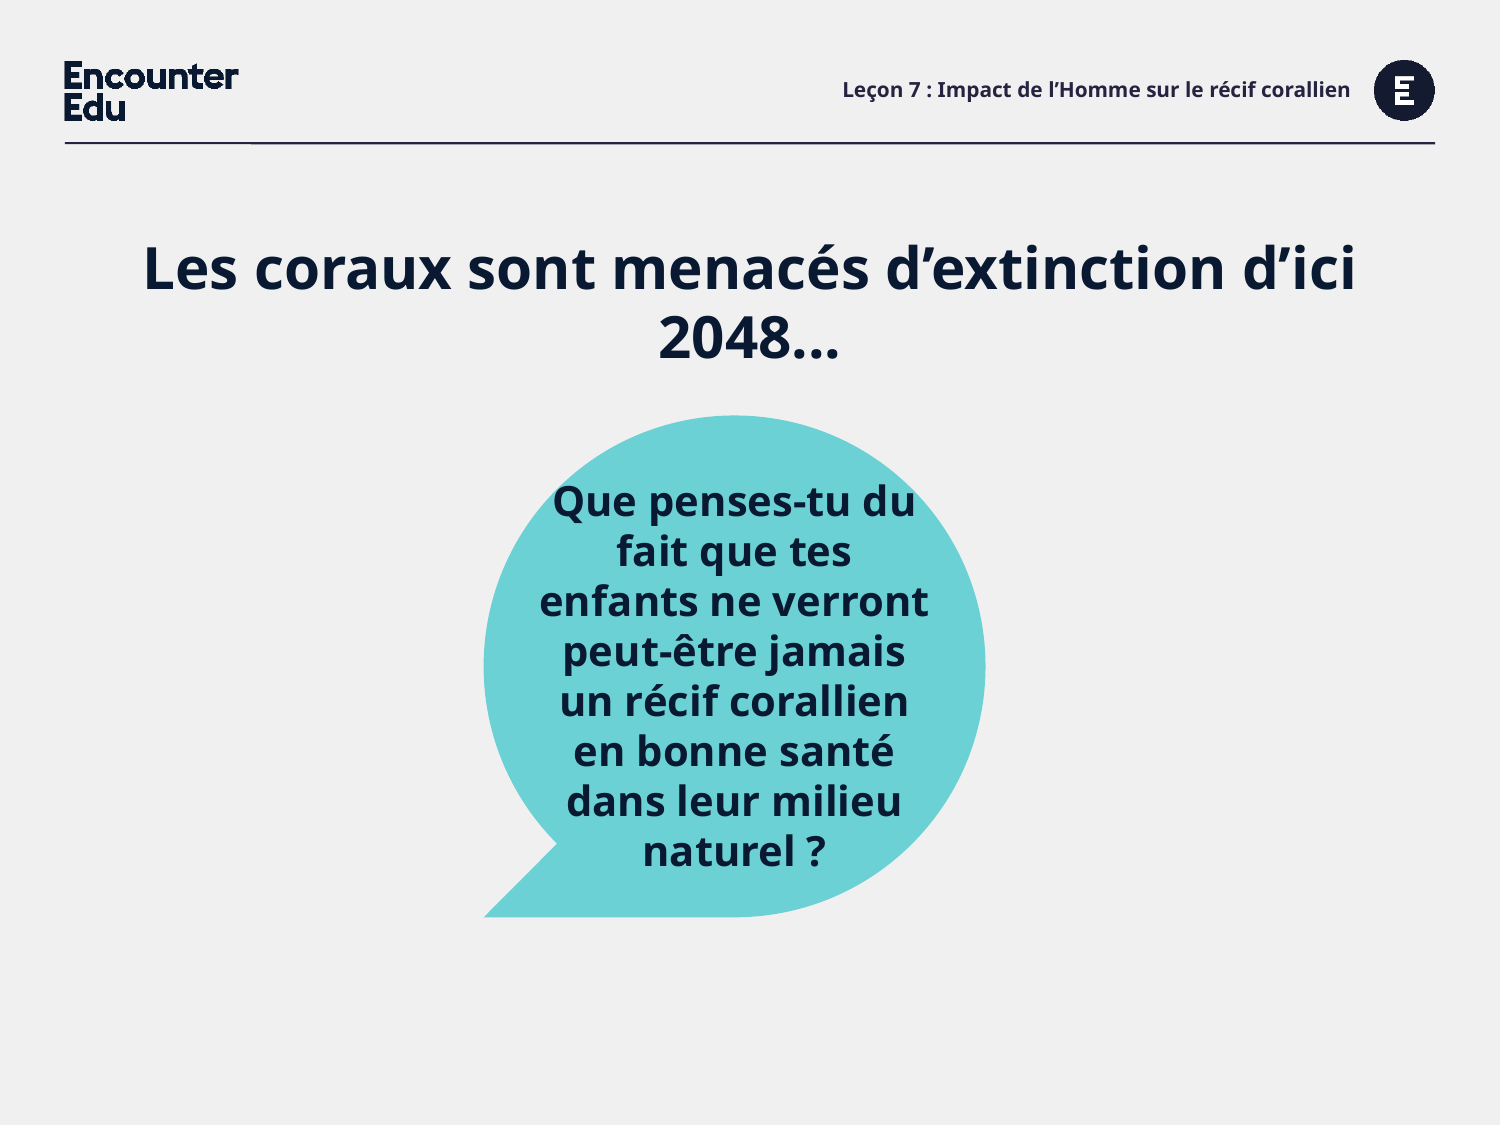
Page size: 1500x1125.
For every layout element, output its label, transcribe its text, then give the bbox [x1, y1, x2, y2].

picture [60, 59, 243, 122]
picture [1372, 58, 1436, 122]
text_box [597, 415, 872, 456]
title Leçon 7 : Impact de l’Homme sur le récif corallien [749, 67, 1359, 114]
text_box [483, 865, 843, 918]
text_box Que penses-tu du fait que tes enfants ne verront peut-être jamais un récif corallien en bonne santé dans leur milieu naturel ? [535, 456, 935, 893]
text_box [935, 515, 986, 818]
text_box [483, 514, 535, 819]
text_box Les coraux sont menacés d’extinction d’ici 2048... [73, 223, 1427, 411]
